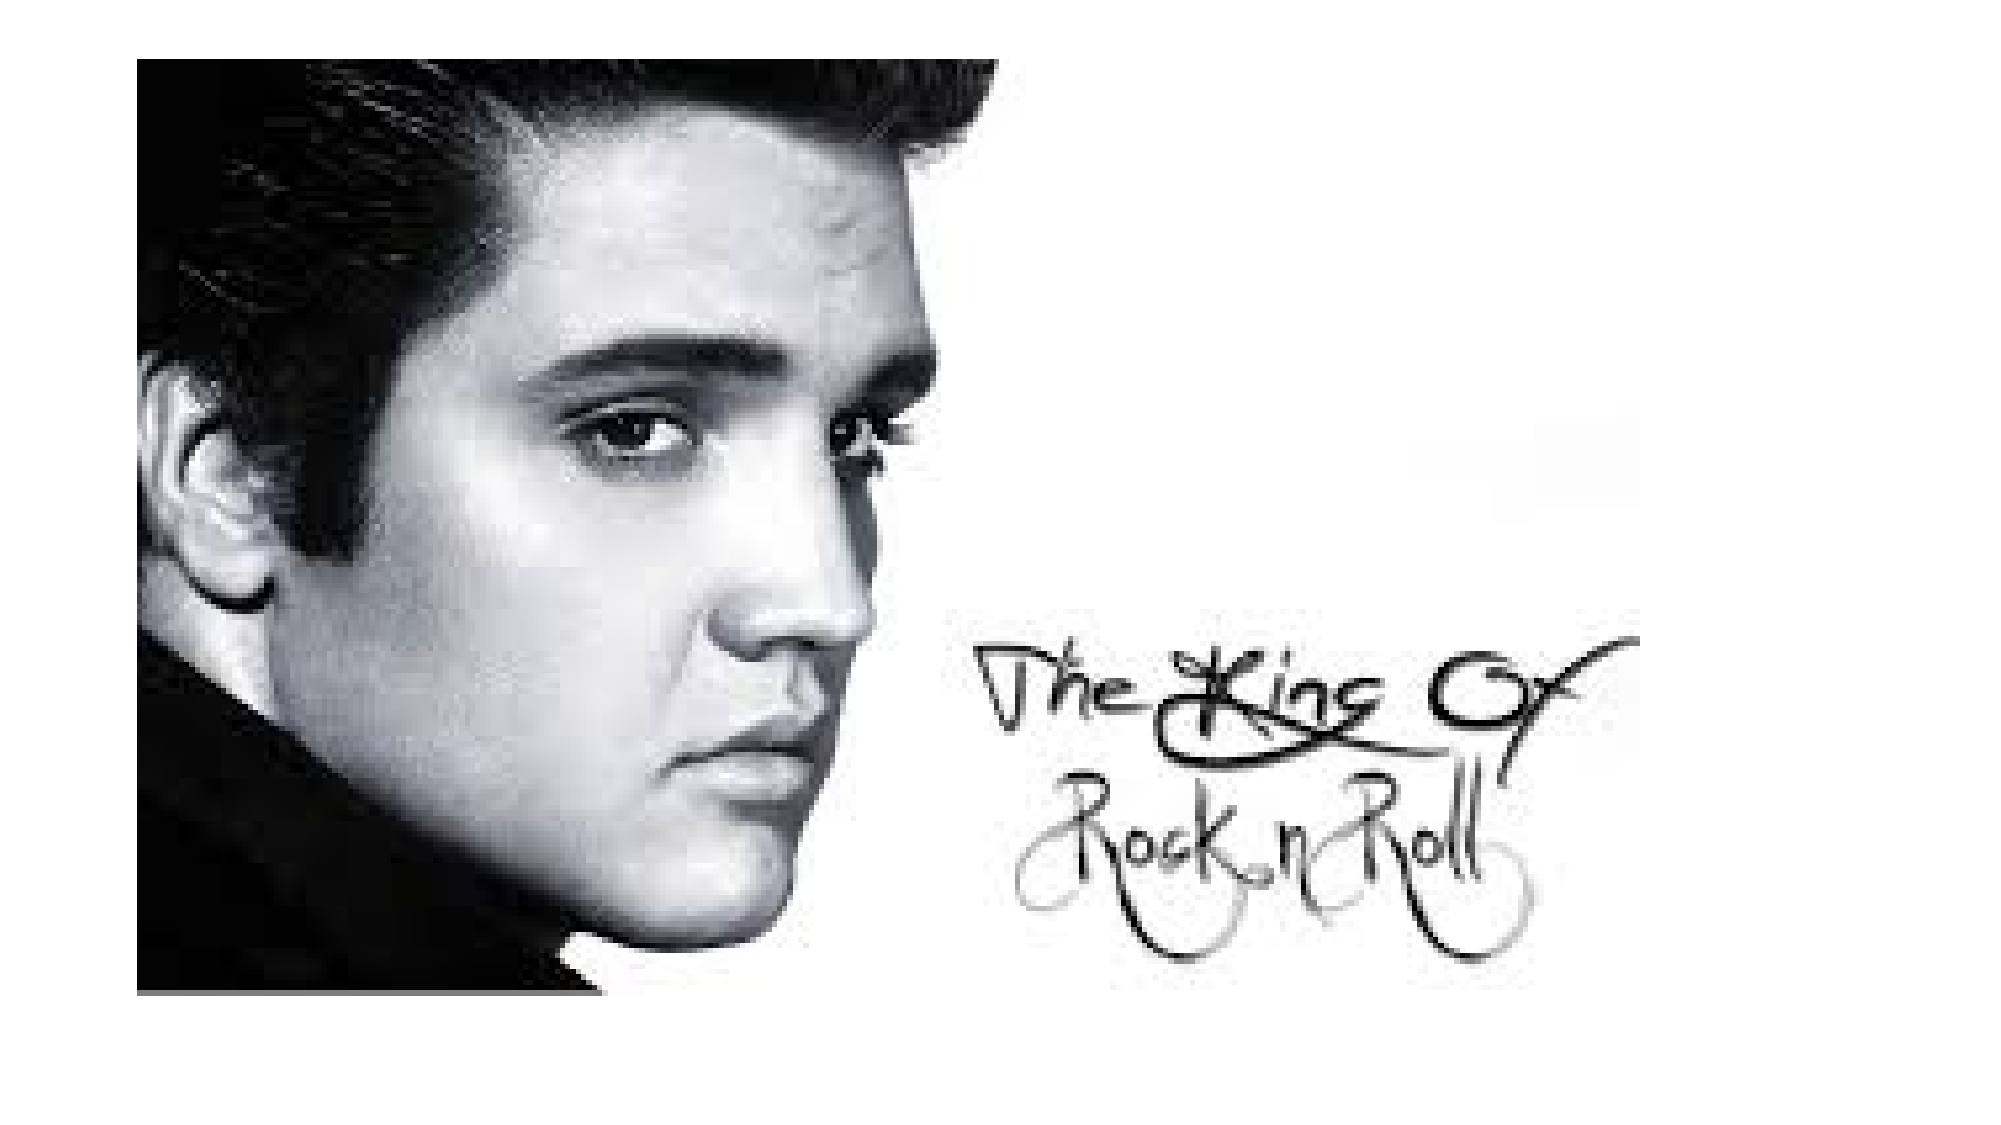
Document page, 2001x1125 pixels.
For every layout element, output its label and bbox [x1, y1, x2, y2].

list [137, 59, 1640, 996]
